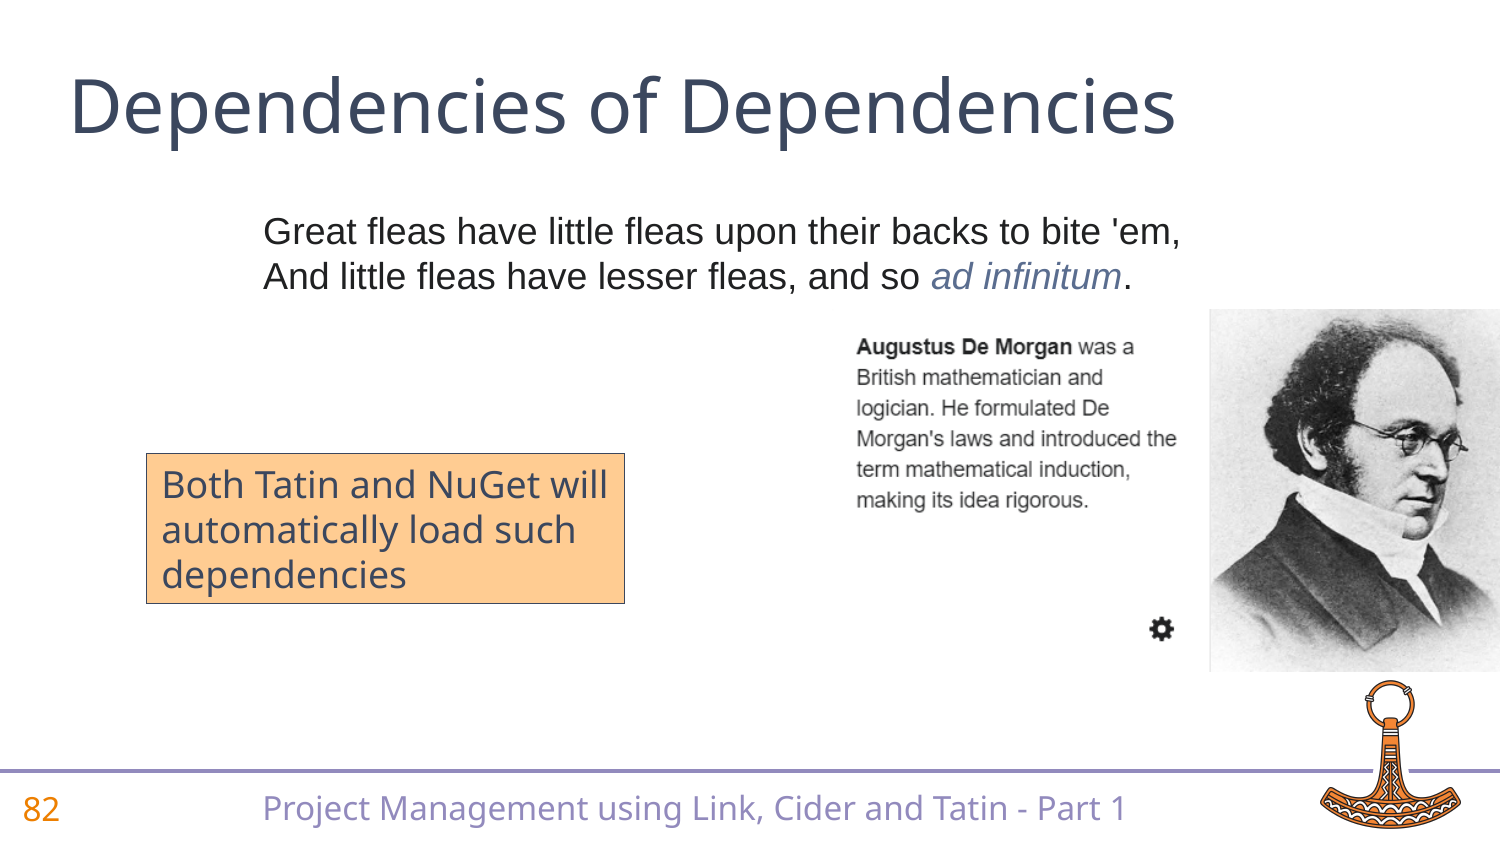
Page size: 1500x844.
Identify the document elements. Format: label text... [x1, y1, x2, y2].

text_box Both Tatin and NuGet will automatically load such dependencies [146, 453, 625, 604]
picture [1320, 680, 1461, 829]
text_box Great fleas have little fleas upon their backs to bite 'em, And little fleas have lesser fleas, and so ad infinitum. [248, 199, 1198, 350]
title Dependencies of Dependencies [53, 43, 1203, 157]
picture [832, 309, 1500, 672]
